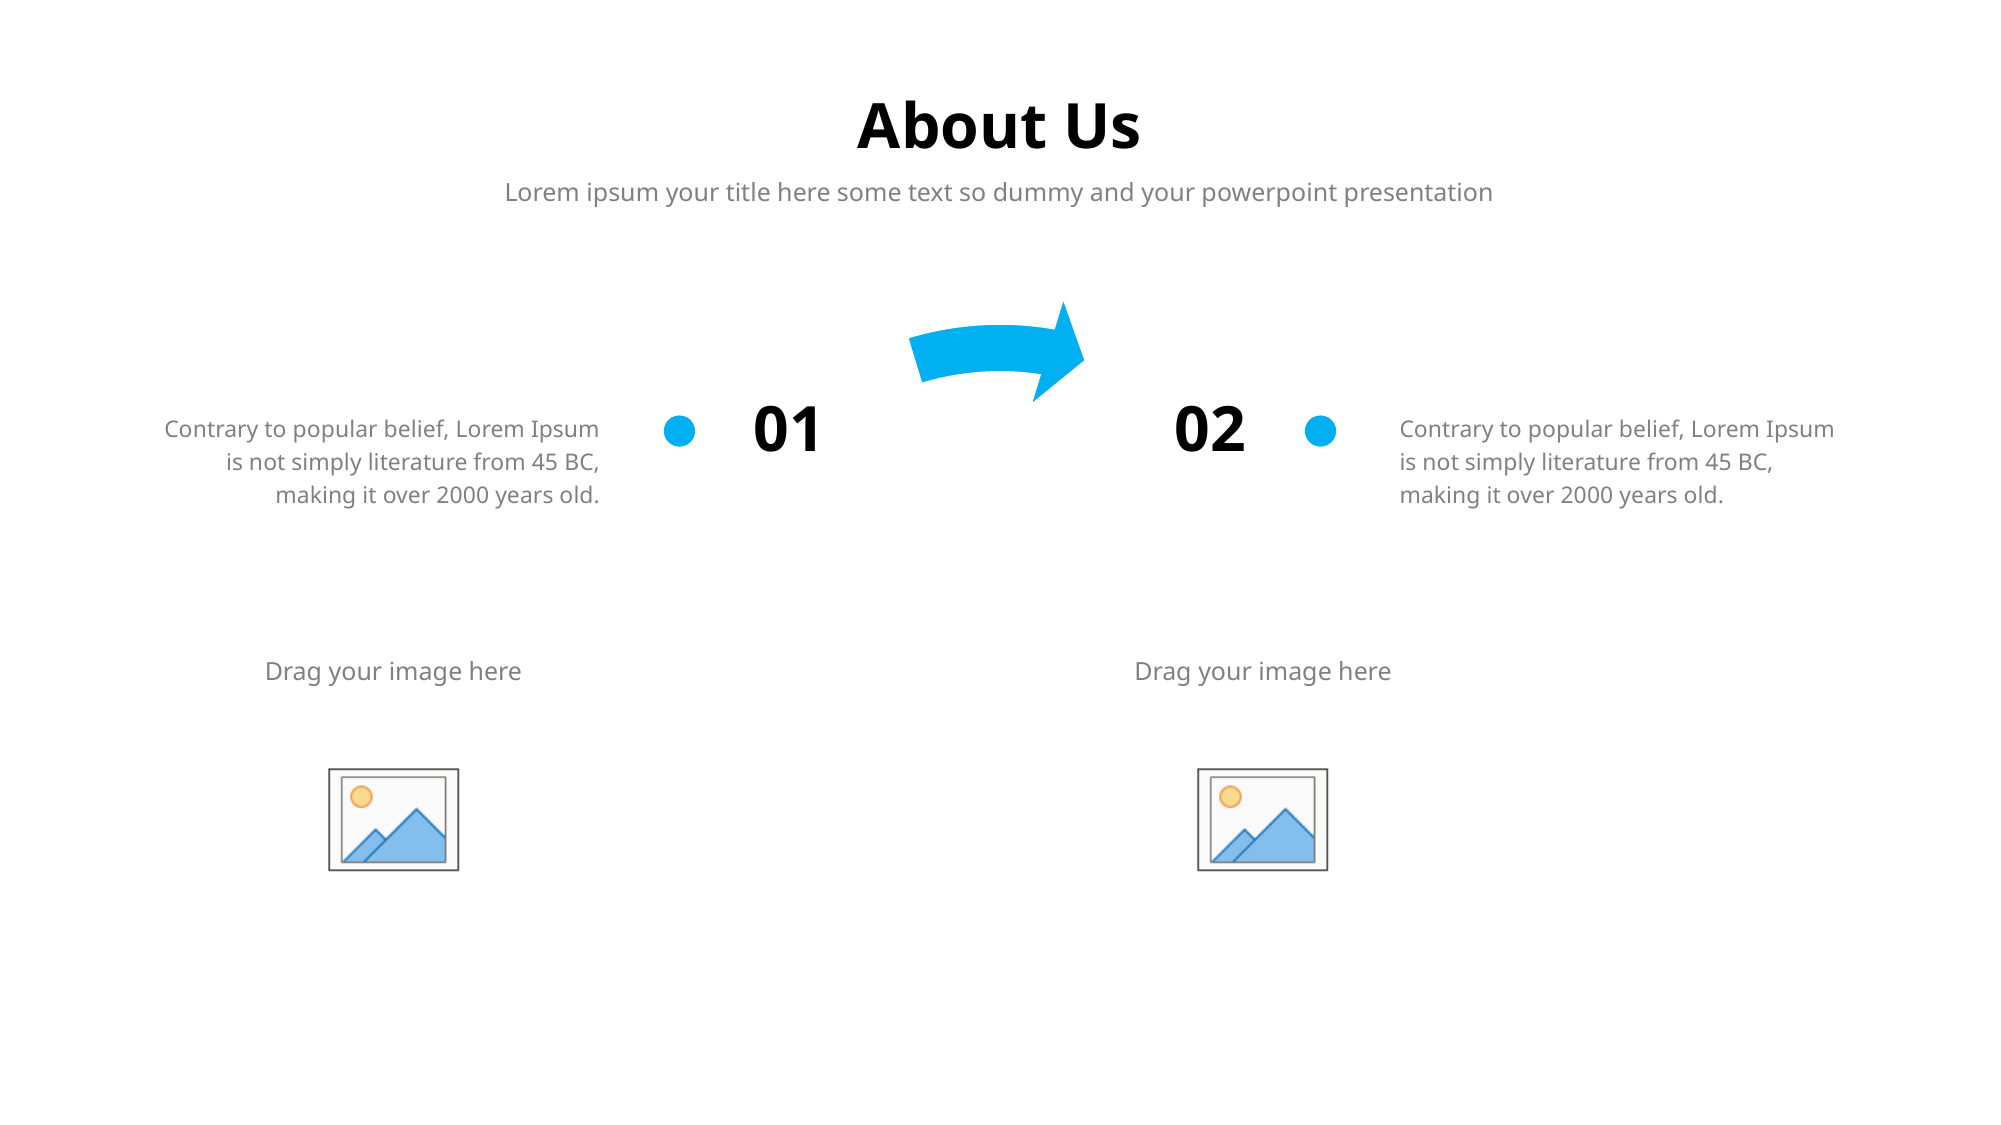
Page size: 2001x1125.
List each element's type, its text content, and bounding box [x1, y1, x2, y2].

picture [663, 647, 1863, 992]
subtitle Lorem ipsum your title here some text so dummy and your powerpoint presentation [137, 179, 1863, 221]
picture [137, 647, 650, 992]
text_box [137, 401, 695, 518]
text_box 01 [665, 307, 914, 555]
text_box 02 [1086, 307, 1335, 555]
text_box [1304, 401, 1863, 518]
title About Us [137, 78, 1863, 179]
text_box [906, 294, 1087, 409]
